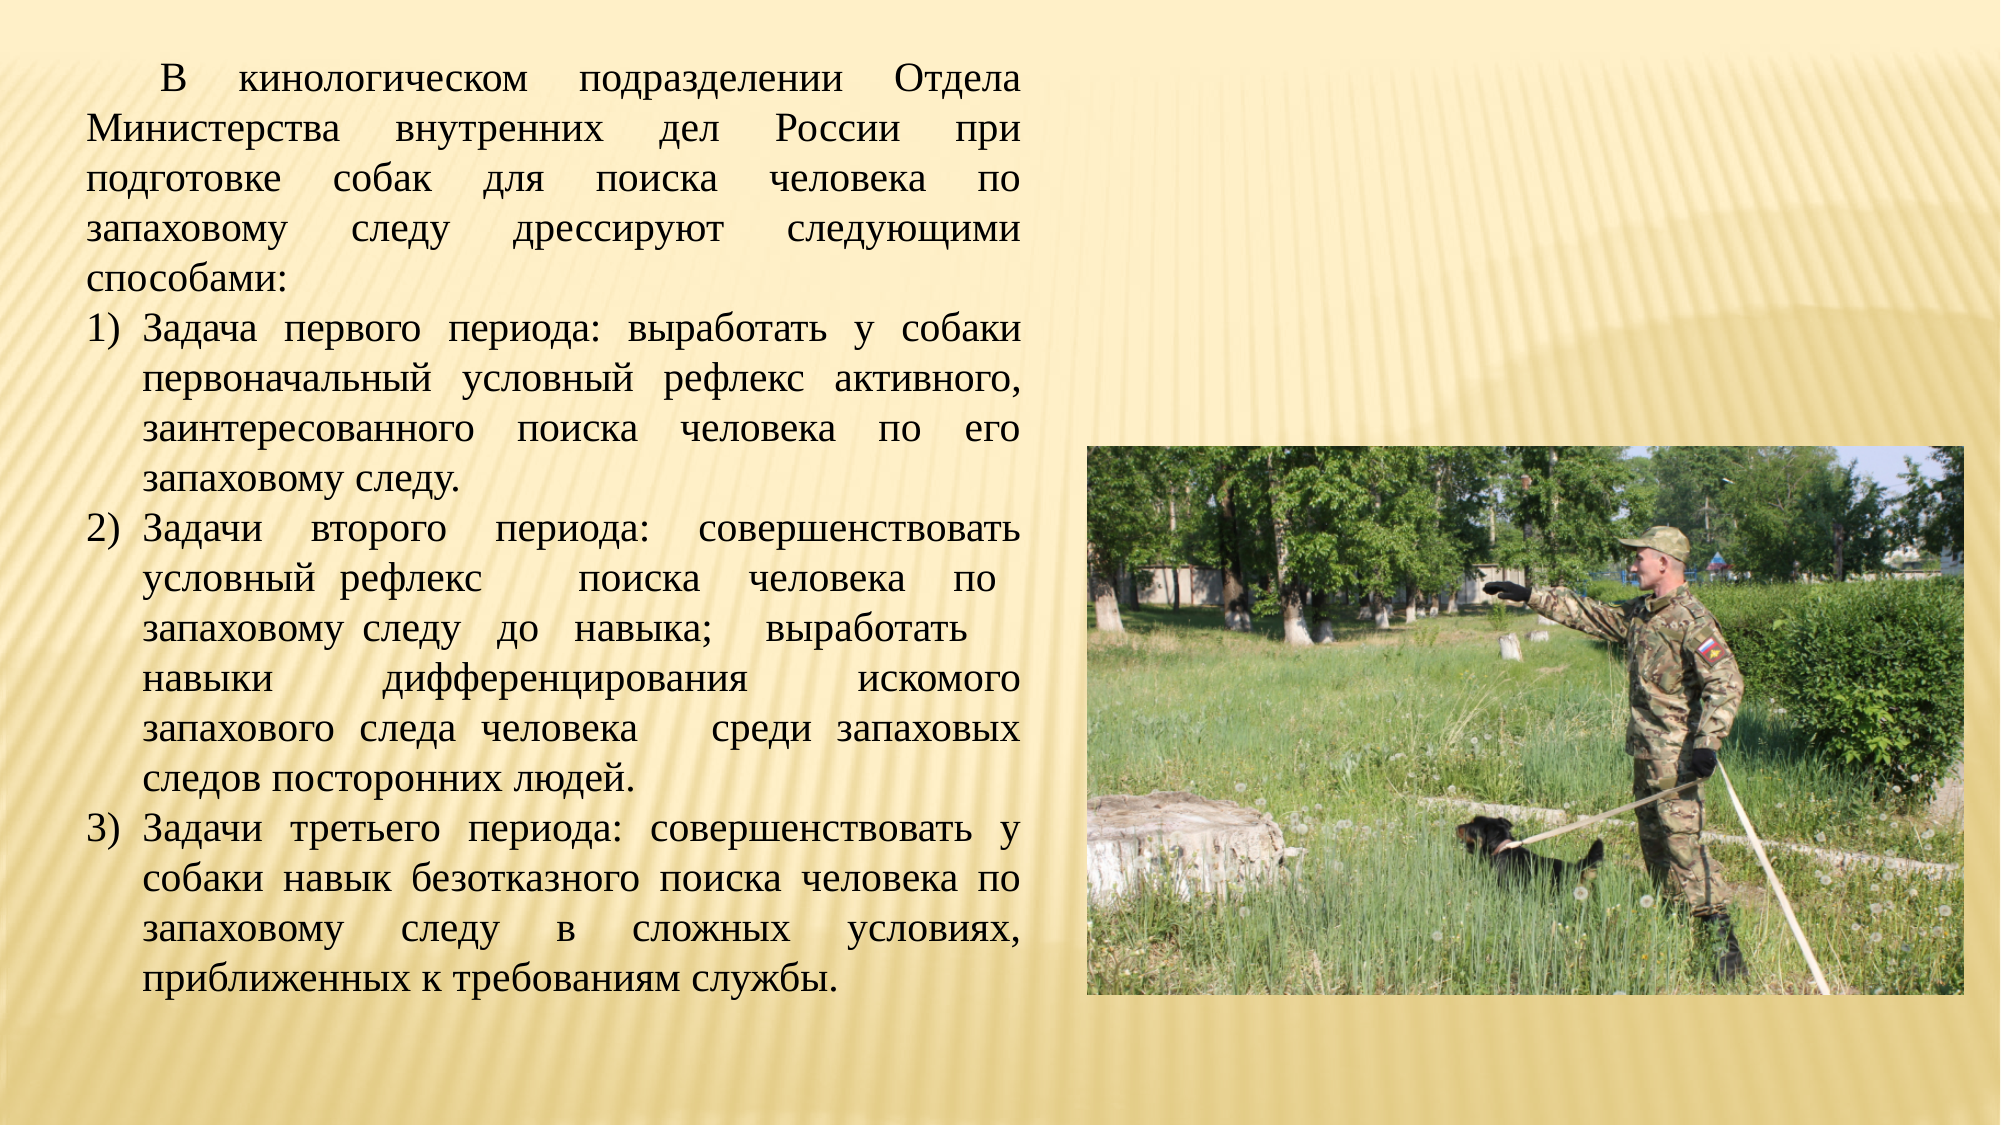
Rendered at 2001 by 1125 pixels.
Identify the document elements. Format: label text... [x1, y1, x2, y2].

text_box В кинологическом подразделении Отдела Министерства внутренних дел России при подготовке собак для поиска человека по запаховому следу дрессируют следующими способами: Задача первого периода: выработать у собаки первоначальный условный рефлекс активного, заинтересованного поиска человека по его запаховому следу. Задачи второго периода: совершенствовать условный рефлекс поиска человека по запаховому следу до навыка; выработать навыки дифференцирования искомого запахового следа человека среди запаховых следов посторонних людей. Задачи третьего периода: совершенствовать у собаки навык безотказного поиска человека по запаховому следу в сложных условиях, приближенных к требованиям службы. [71, 41, 1037, 1125]
picture [1087, 446, 1964, 995]
